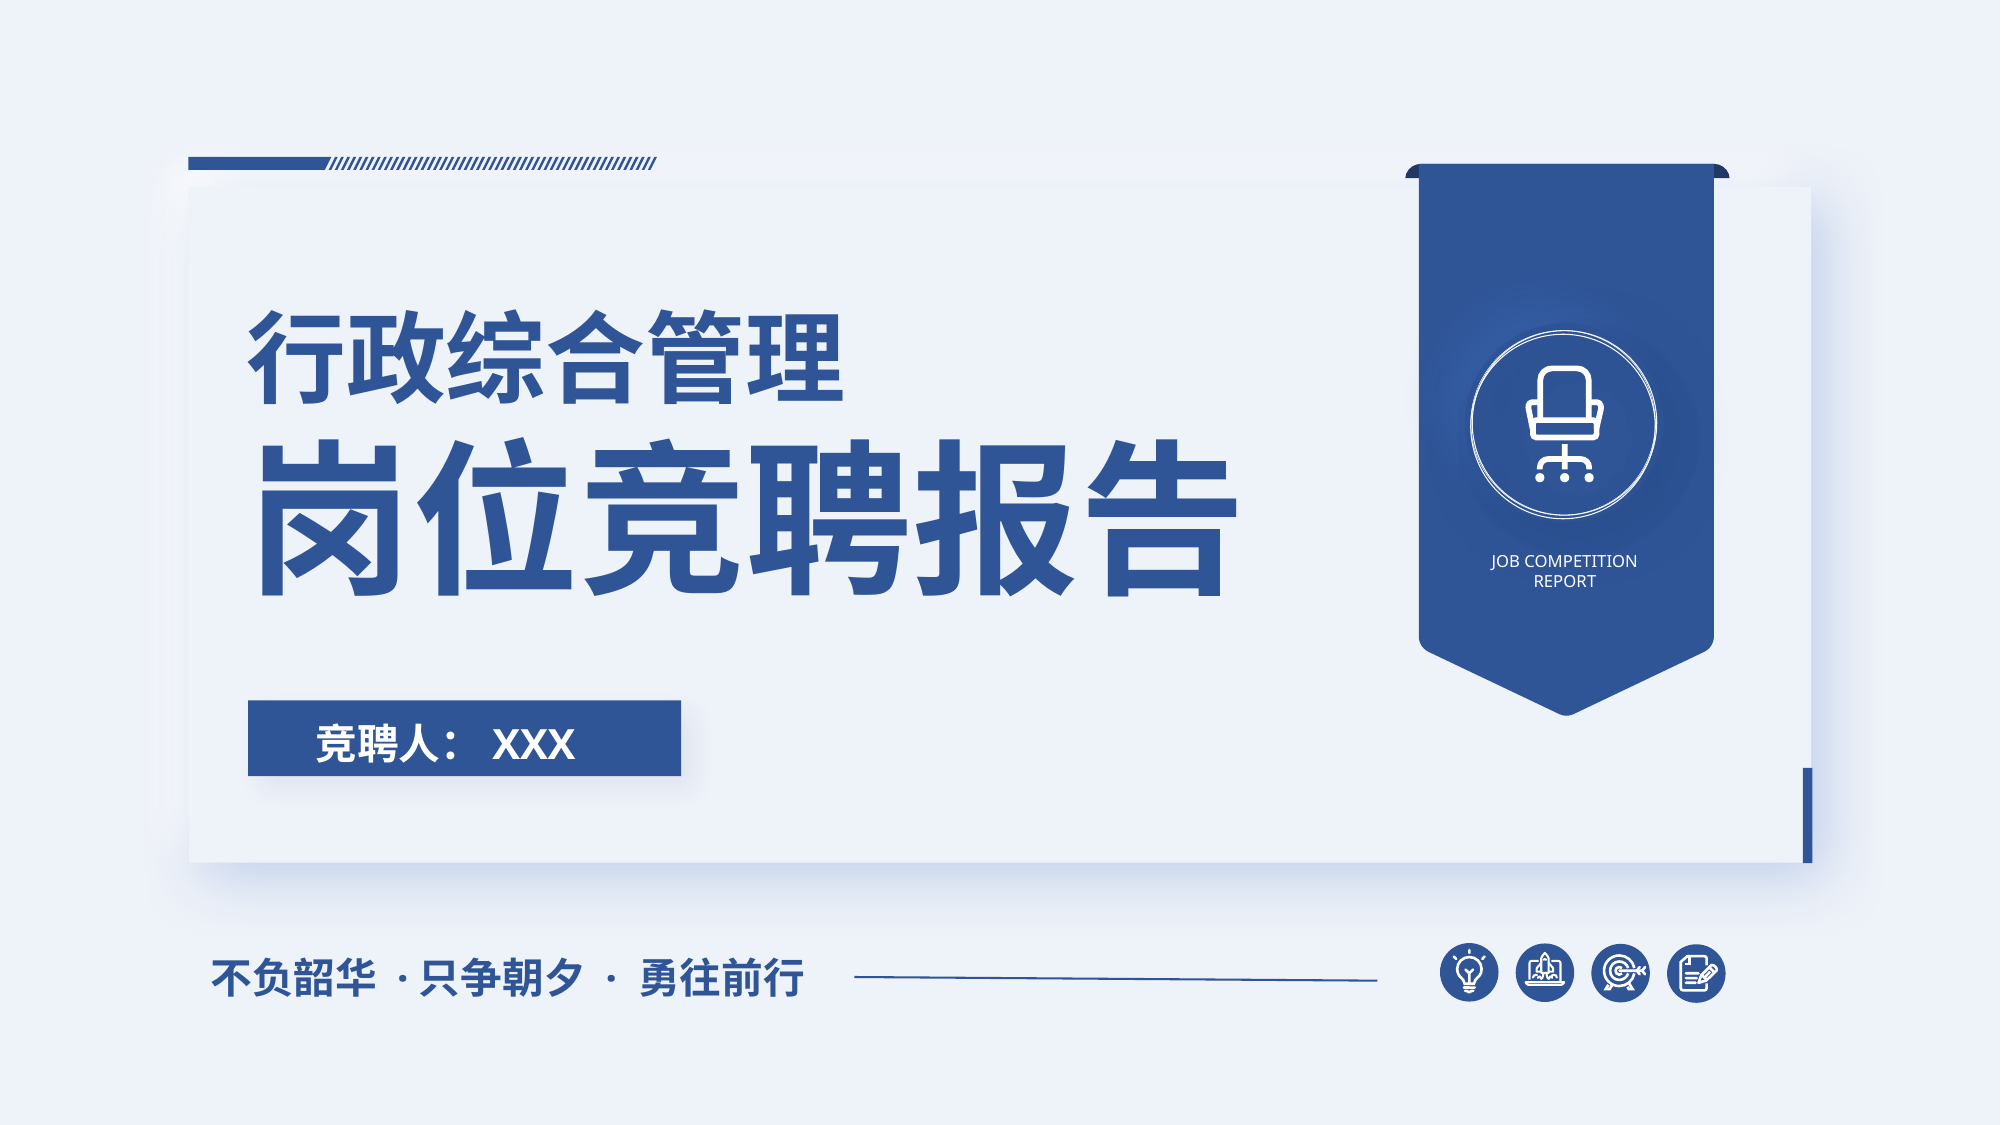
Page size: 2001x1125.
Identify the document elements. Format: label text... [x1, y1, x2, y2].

text_box 行政综合管理 岗位竞聘报告 [231, 287, 1359, 623]
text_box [188, 156, 657, 170]
text_box [1802, 767, 1813, 864]
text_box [1439, 942, 1726, 1003]
text_box 不负韶华 ·只争朝夕 · 勇往前行 [195, 944, 855, 1010]
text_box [854, 977, 1378, 981]
text_box JOB COMPETITION REPORT [1464, 543, 1665, 599]
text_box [1464, 323, 1665, 523]
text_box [248, 700, 682, 777]
